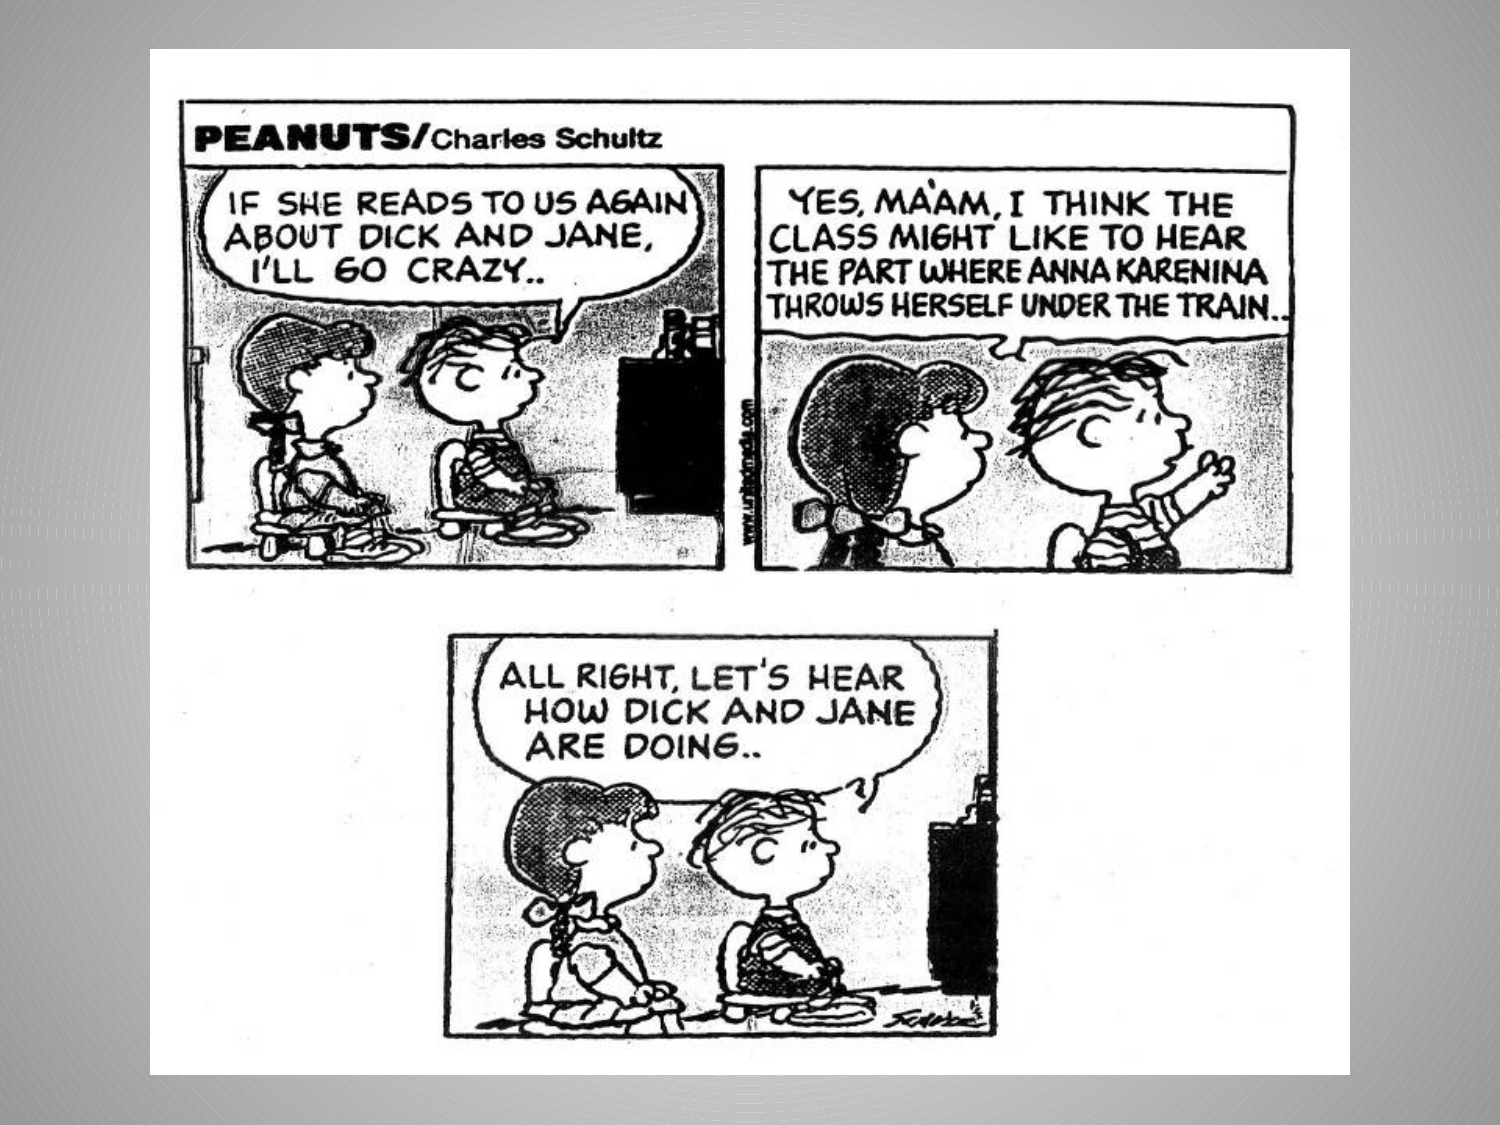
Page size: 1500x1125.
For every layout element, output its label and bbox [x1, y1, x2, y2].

picture [149, 49, 1351, 1076]
